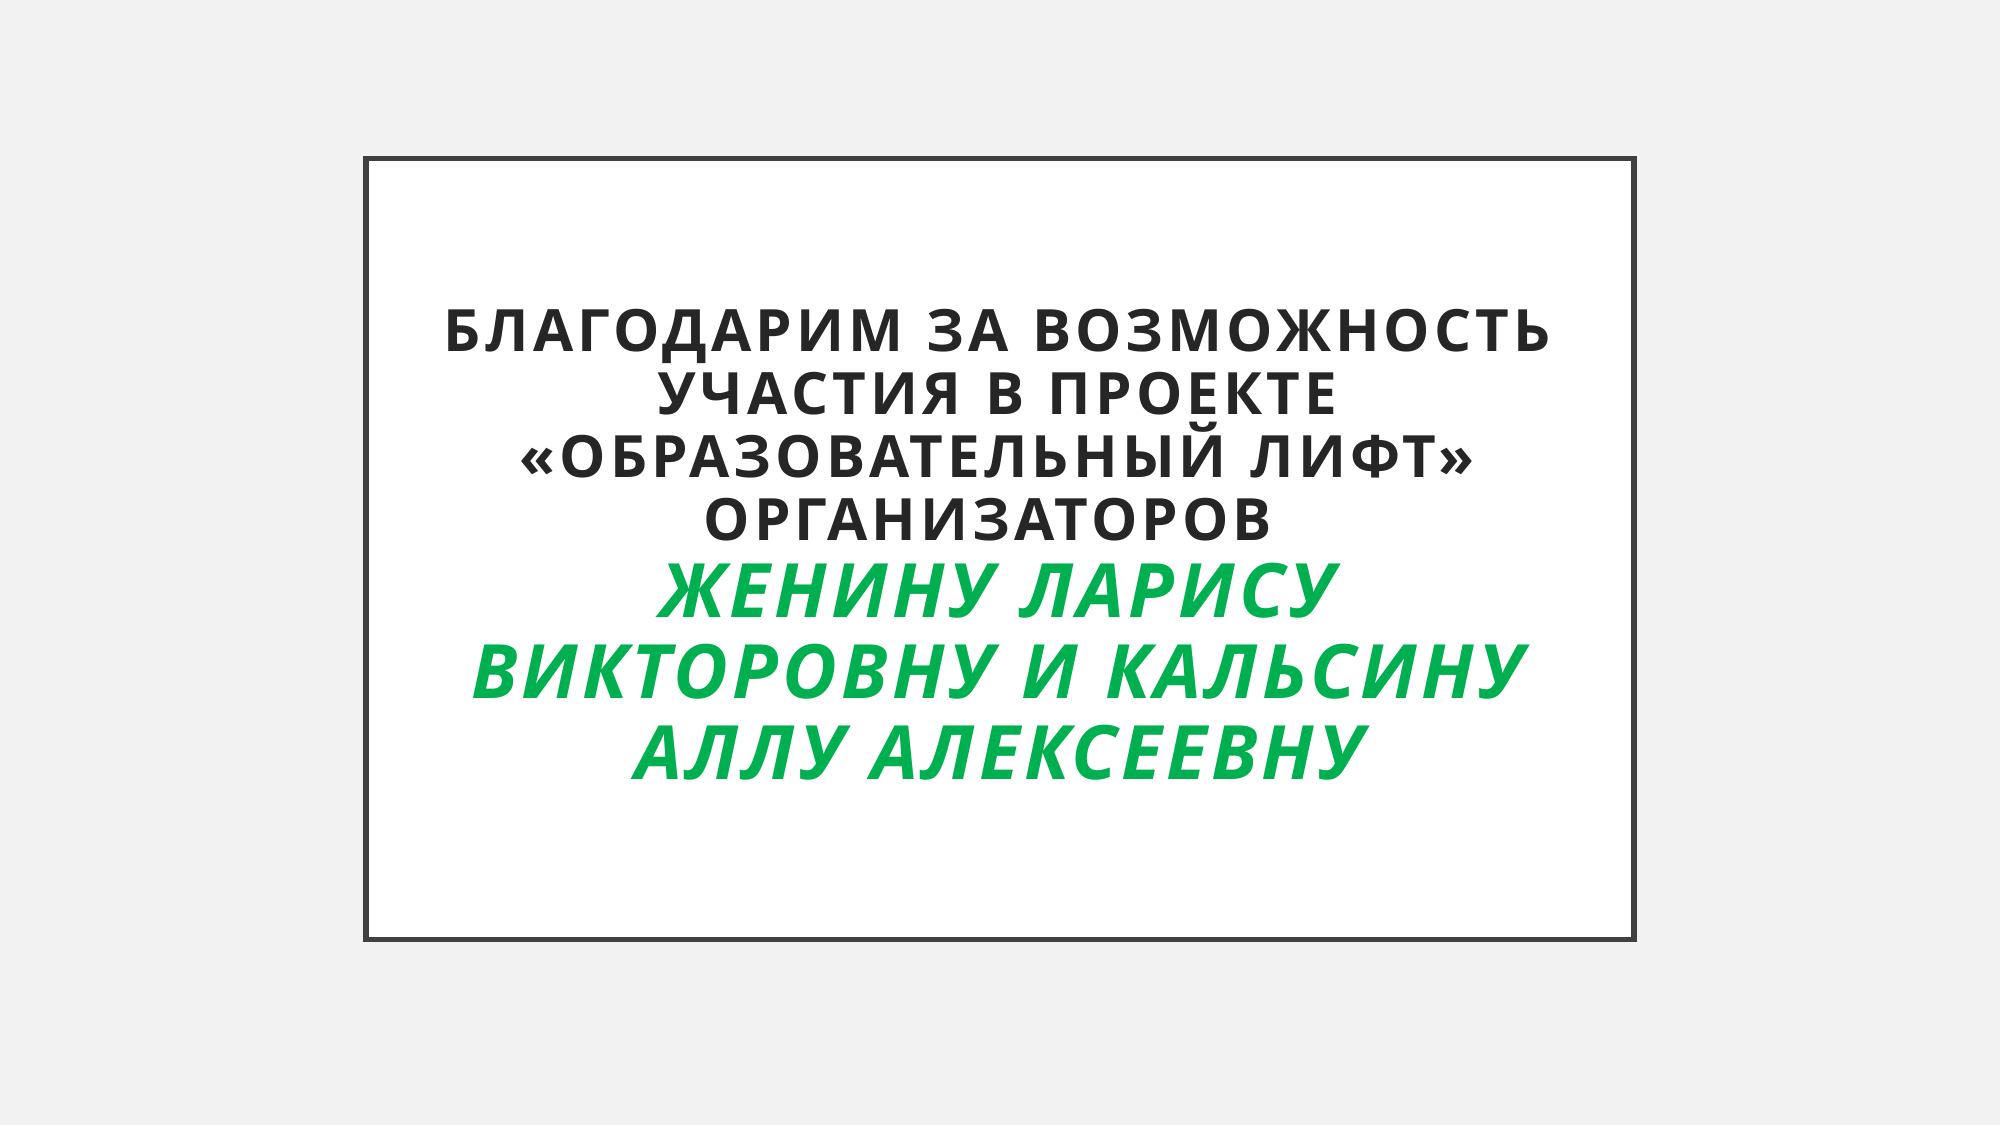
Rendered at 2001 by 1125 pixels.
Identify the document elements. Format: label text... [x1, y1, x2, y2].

title Благодарим за возможность участия в проекте «Образовательный лифт» организаторов Женину Ларису викторовну и кальсину аллу алексеевну [363, 156, 1637, 942]
